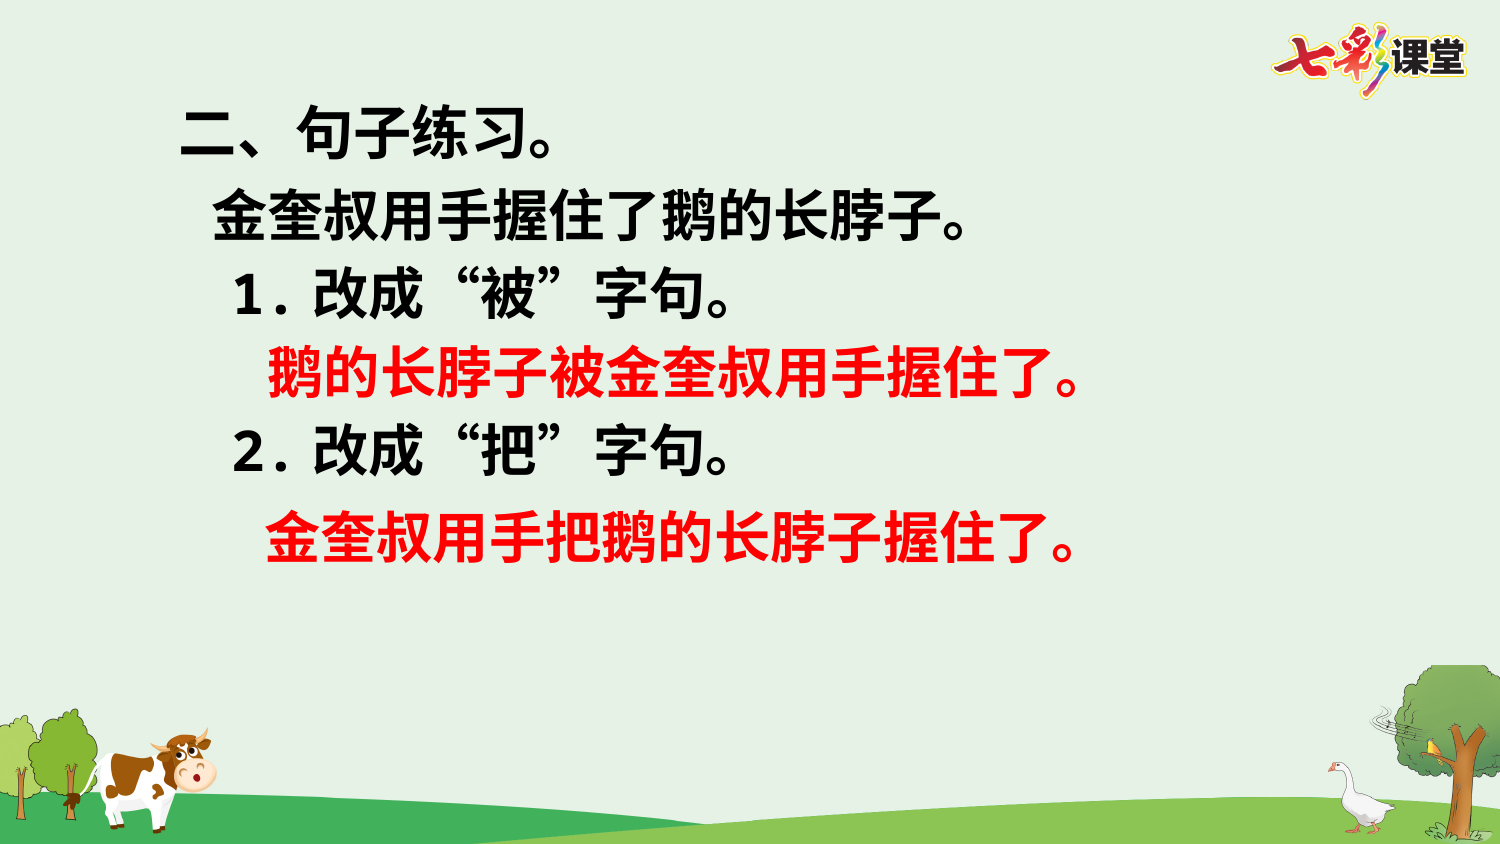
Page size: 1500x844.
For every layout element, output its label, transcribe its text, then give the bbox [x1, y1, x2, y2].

picture [0, 0, 1500, 844]
text_box 二、句子练习。 [167, 109, 599, 172]
text_box 金奎叔用手握住了鹅的长脖子。 1.改成“被”字句。 2.改成“把”字句。 [84, 191, 1388, 489]
text_box 金奎叔用手把鹅的长脖子握住了。 [252, 496, 1116, 575]
text_box 鹅的长脖子被金奎叔用手握住了。 [256, 331, 1143, 411]
